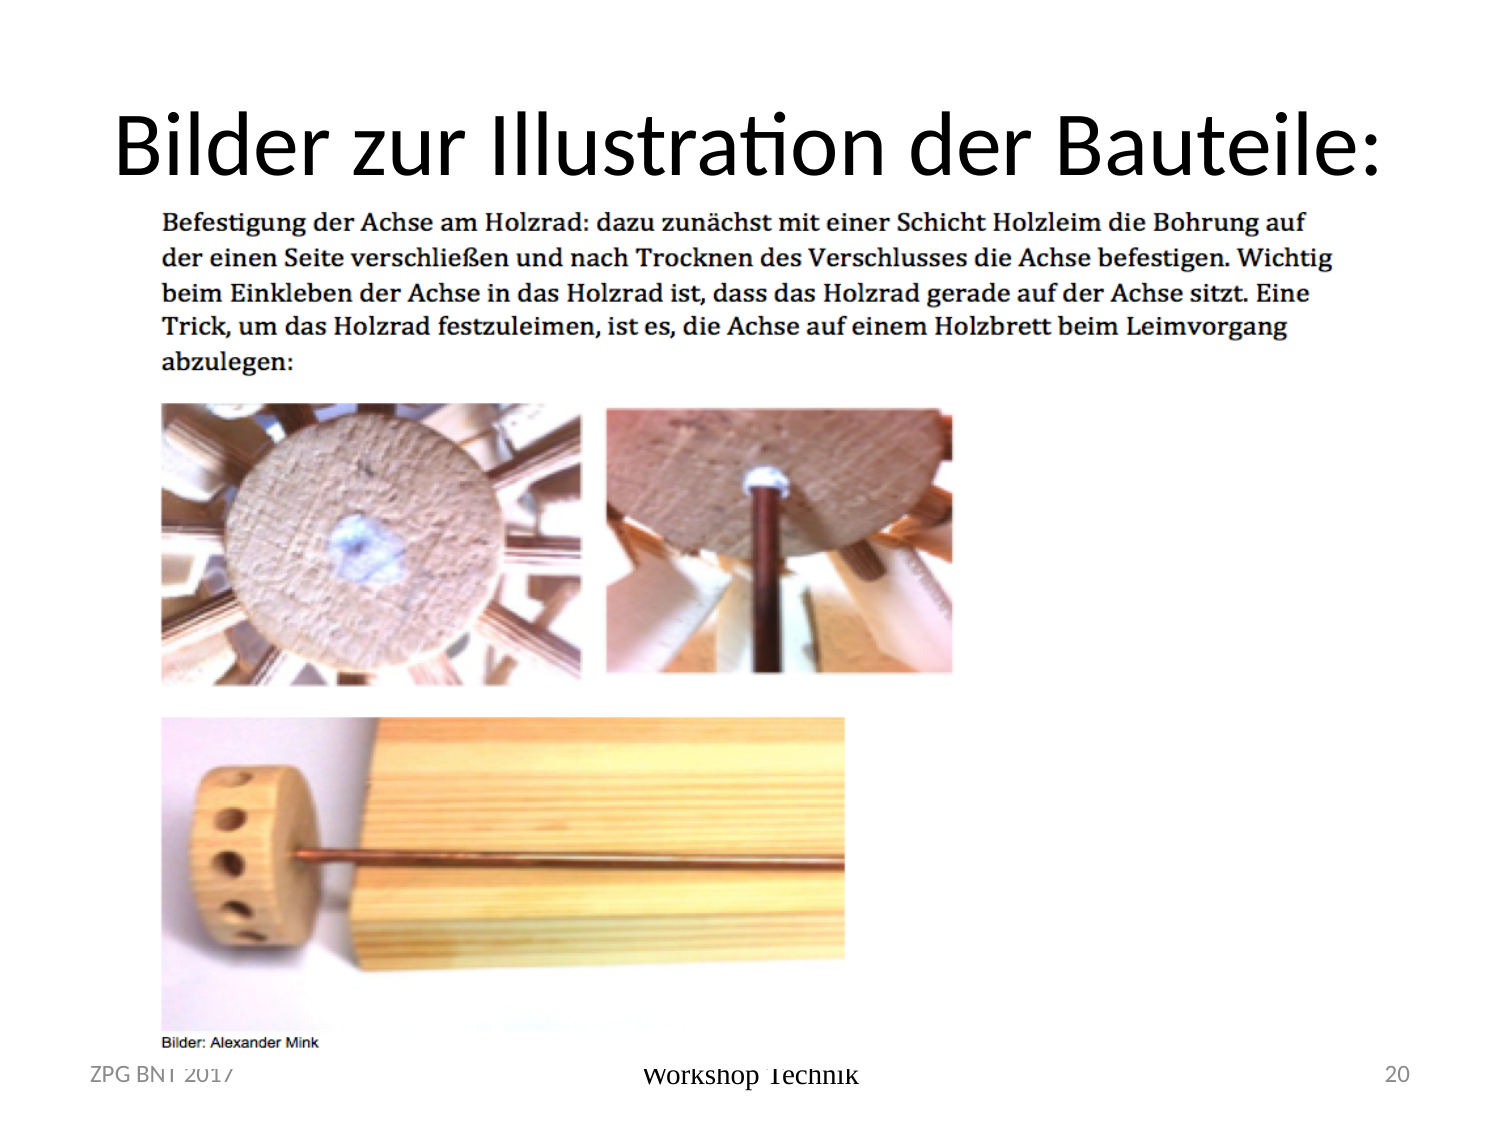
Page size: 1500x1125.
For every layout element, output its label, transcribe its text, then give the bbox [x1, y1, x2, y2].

slide_number ZPG BNT 2017 [75, 1042, 425, 1103]
slide_number 20 [1074, 1042, 1425, 1103]
footer Workshop Technik [512, 1077, 988, 1103]
picture [159, 205, 1345, 1070]
title Bilder zur Illustration der Bauteile: [75, 45, 1425, 233]
